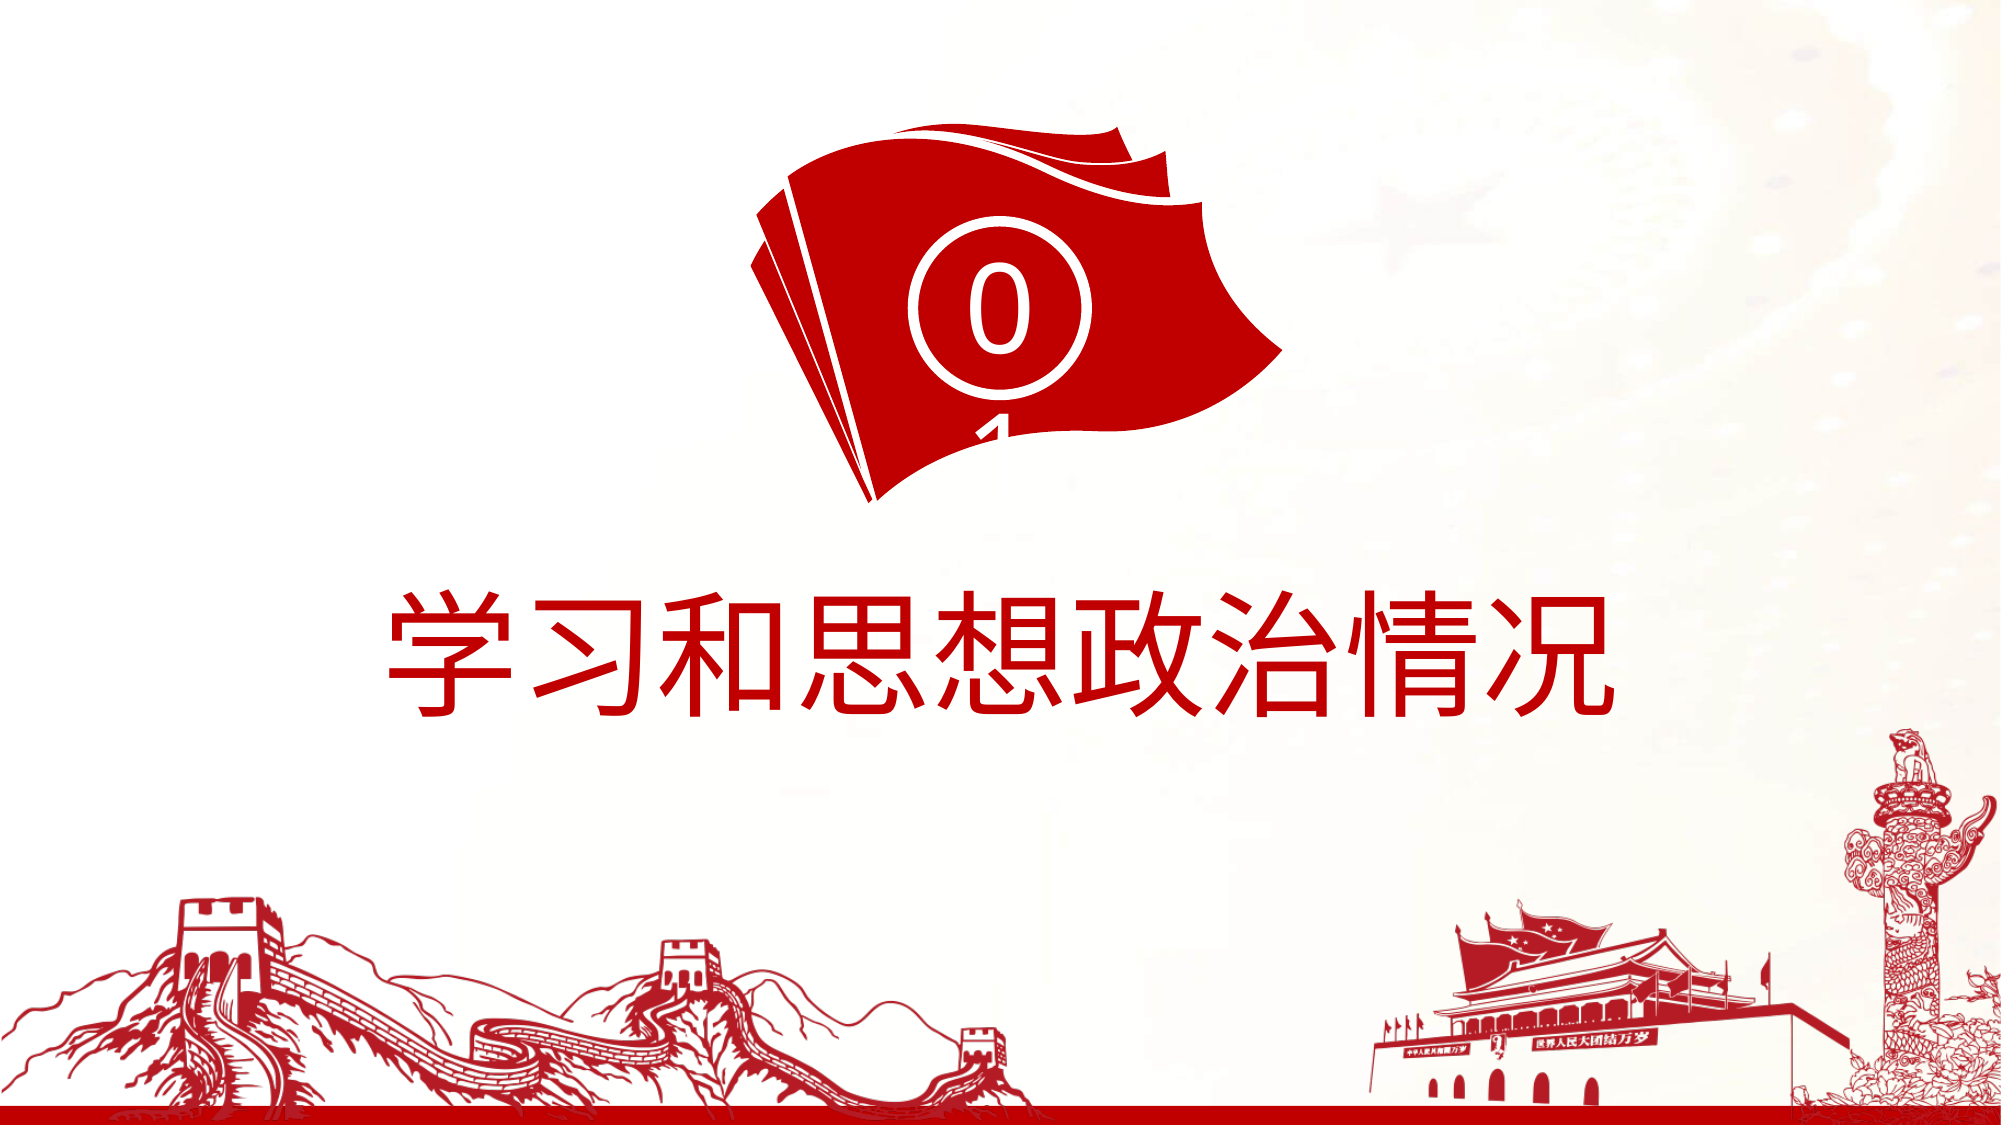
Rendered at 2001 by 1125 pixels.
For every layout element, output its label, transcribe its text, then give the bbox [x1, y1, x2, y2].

text_box 学习和思想政治情况 [290, 561, 1711, 727]
text_box [893, 123, 1171, 198]
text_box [907, 215, 1093, 401]
text_box [750, 188, 873, 504]
text_box [787, 138, 1283, 501]
picture [0, 0, 2001, 1125]
